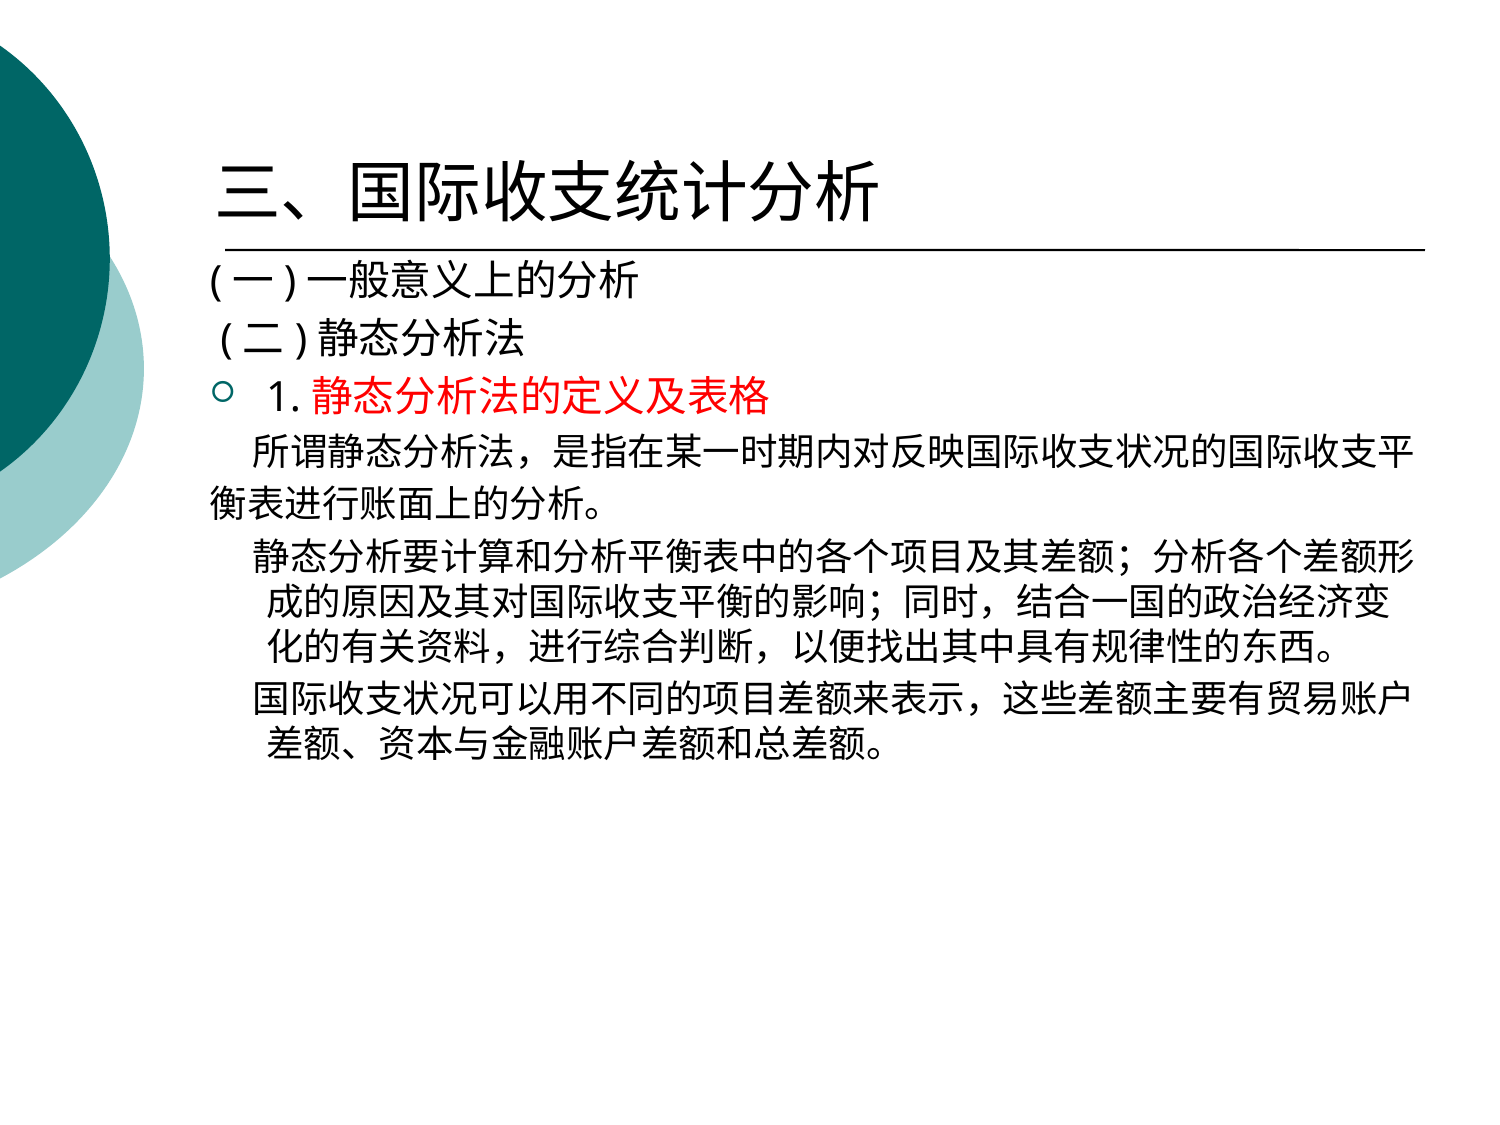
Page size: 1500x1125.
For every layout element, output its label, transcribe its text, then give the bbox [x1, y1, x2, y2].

title 三、国际收支统计分析 [198, 49, 1400, 238]
list (一)一般意义上的分析 (二)静态分析法 1.静态分析法的定义及表格 所谓静态分析法，是指在某一时期内对反映国际收支状况的国际收支平 衡表进行账面上的分析。 静态分析要计算和分析平衡表中的各个项目及其差额；分析各个差额形成的原因及其对国际收支平衡的影响；同时，结合一国的政治经济变化的有关资料，进行综合判断，以便找出其中具有规律性的东西。 国际收支状况可以用不同的项目差额来表示，这些差额主要有贸易账户差额、资本与金融账户差额和总差额。 [194, 245, 1442, 1079]
